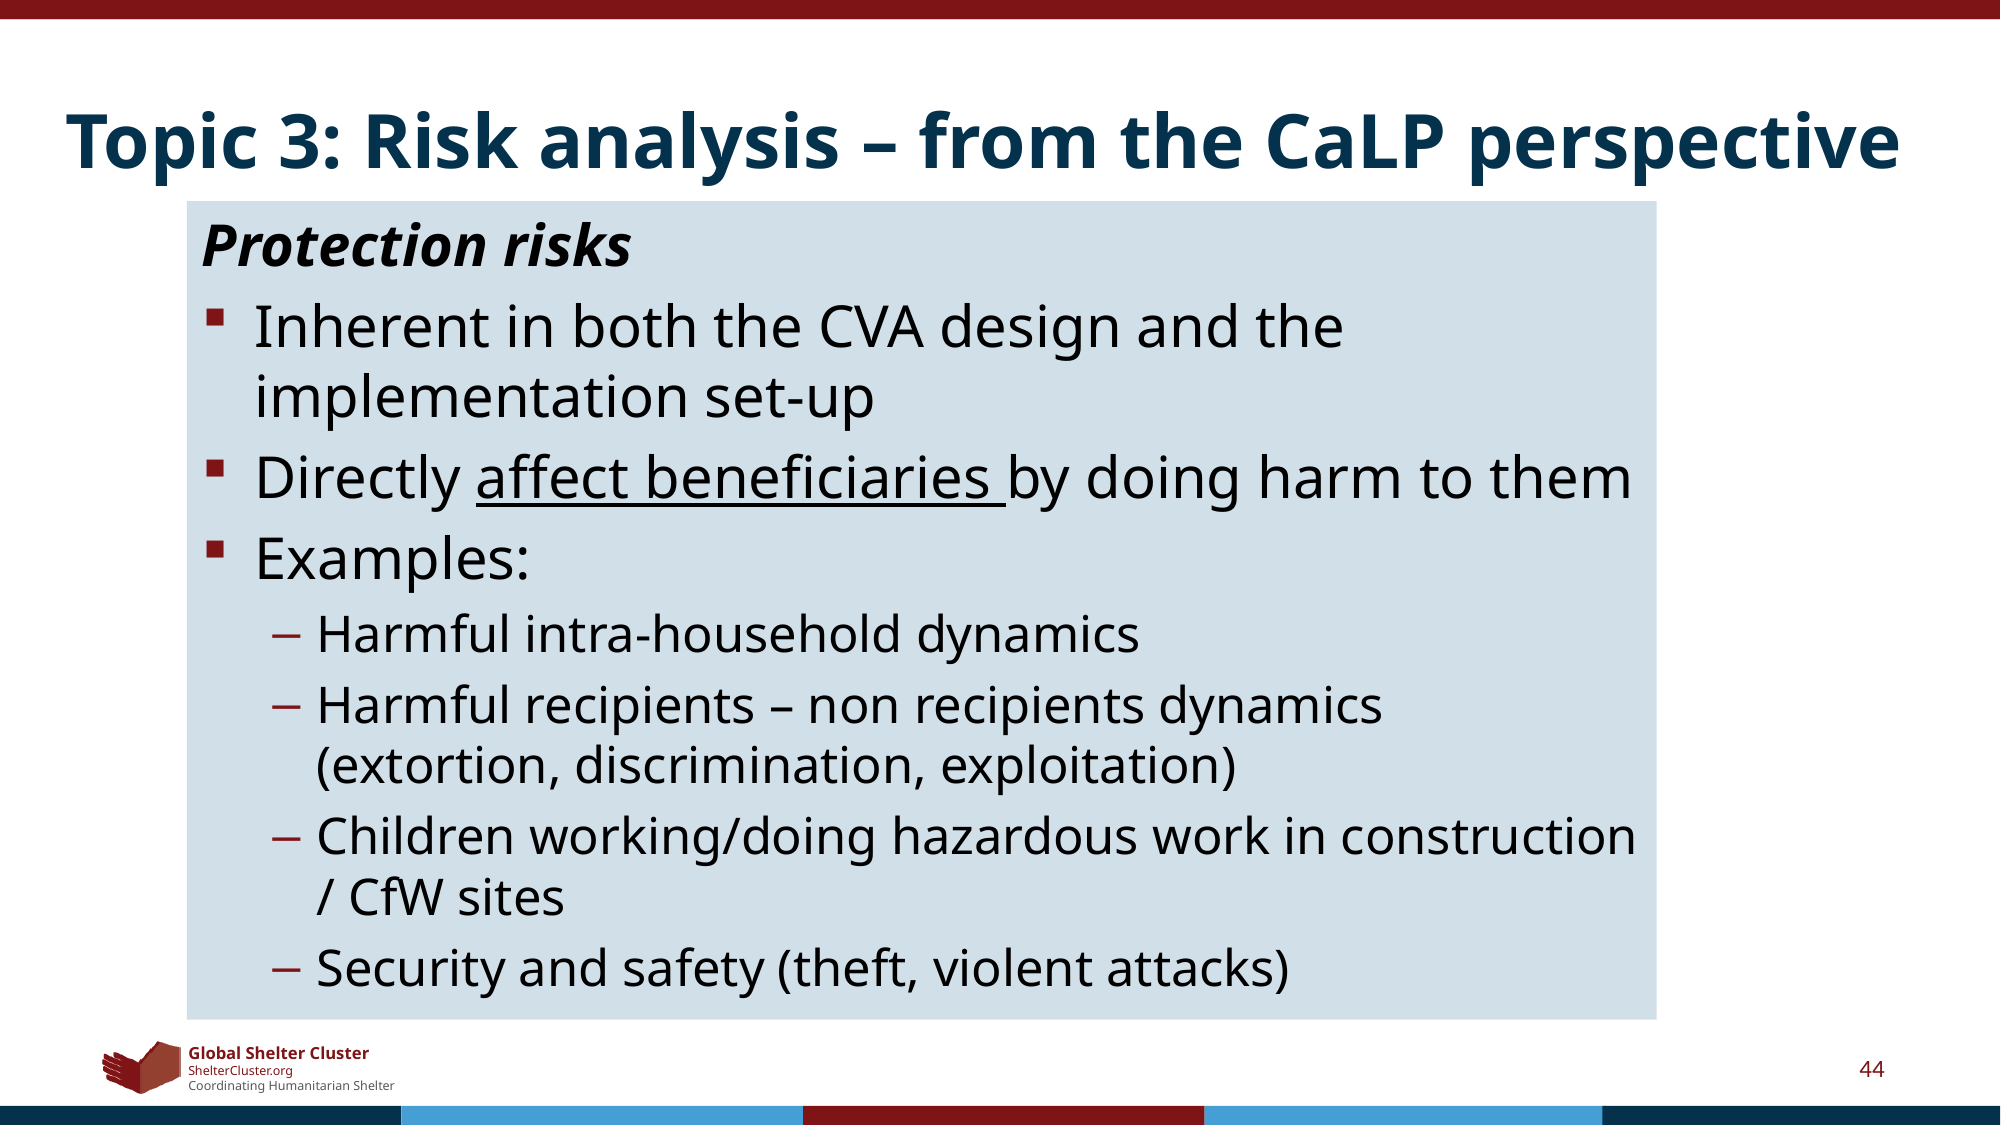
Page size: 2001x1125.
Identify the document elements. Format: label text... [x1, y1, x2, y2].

picture [102, 1041, 181, 1094]
slide_number 44 [1433, 1037, 1900, 1098]
title Topic 3: Risk analysis – from the CaLP perspective [15, 45, 1954, 233]
list Protection risks Inherent in both the CVA design and the implementation set-up Directly affect beneficiaries by doing harm to them Examples: Harmful intra-household dynamics Harmful recipients – non recipients dynamics (extortion, discrimination, exploitation) Children working/doing hazardous work in construction / CfW sites Security and safety (theft, violent attacks) [186, 201, 1657, 1020]
